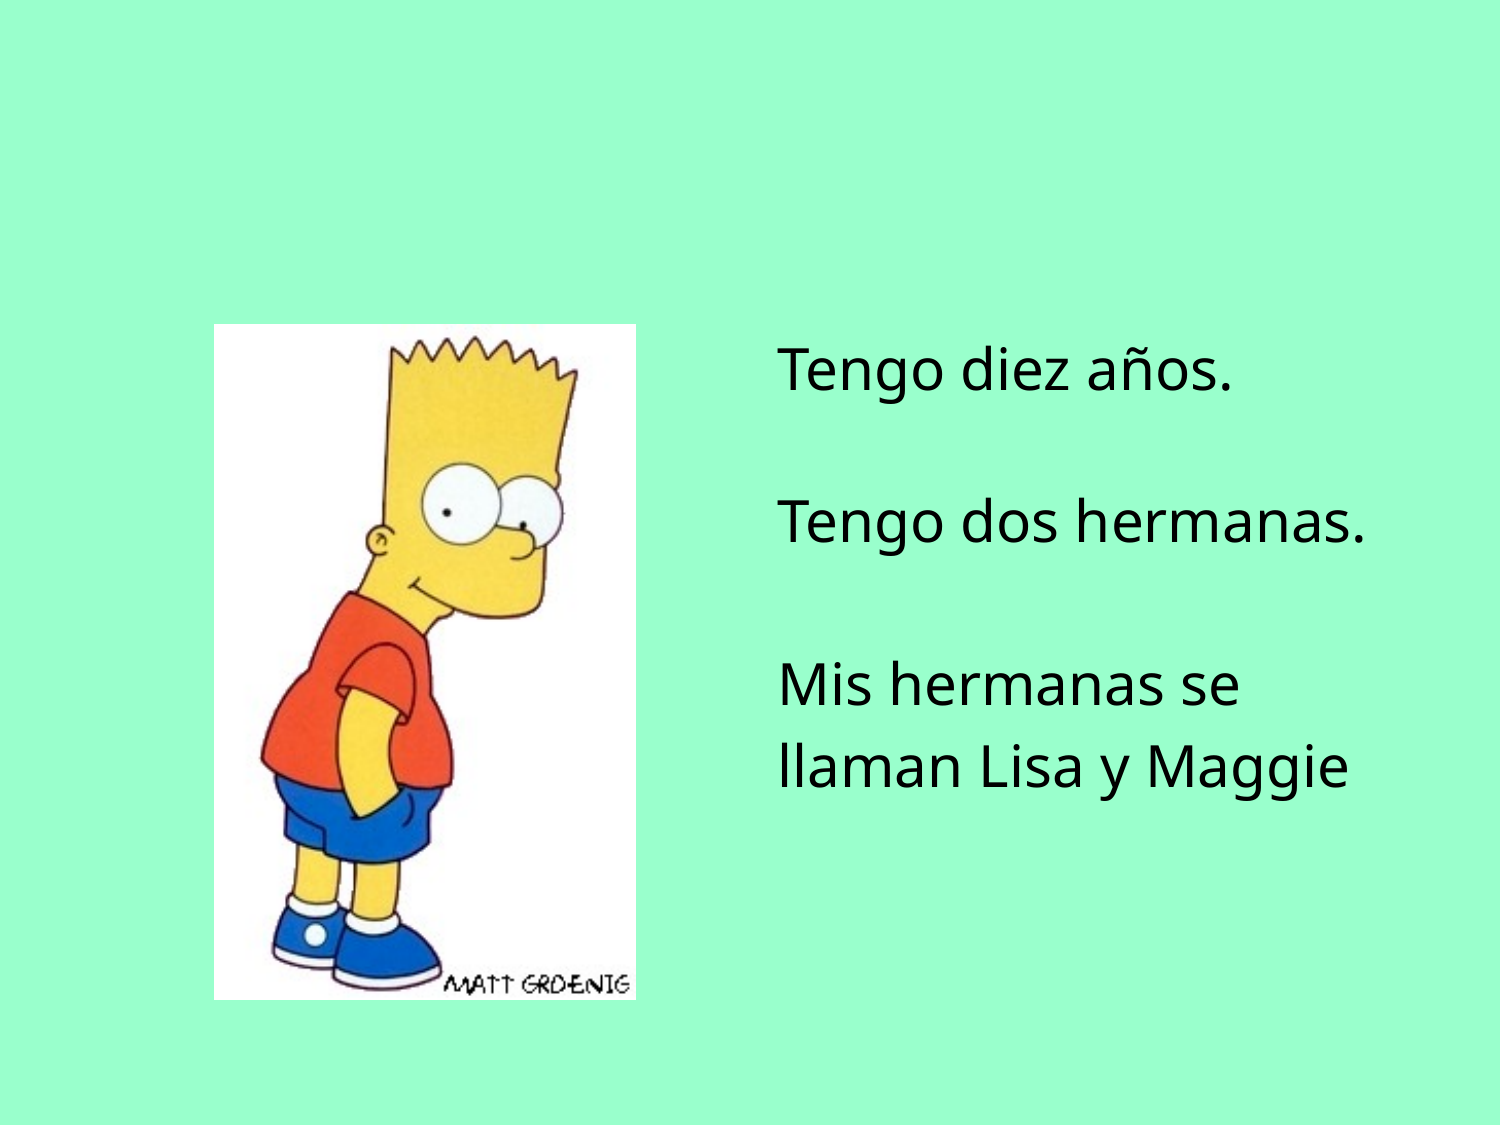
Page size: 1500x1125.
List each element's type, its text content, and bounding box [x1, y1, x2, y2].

list Tengo diez años. Tengo dos hermanas. Mis hermanas se llaman Lisa y Maggie [762, 324, 1388, 1001]
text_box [214, 324, 636, 1001]
